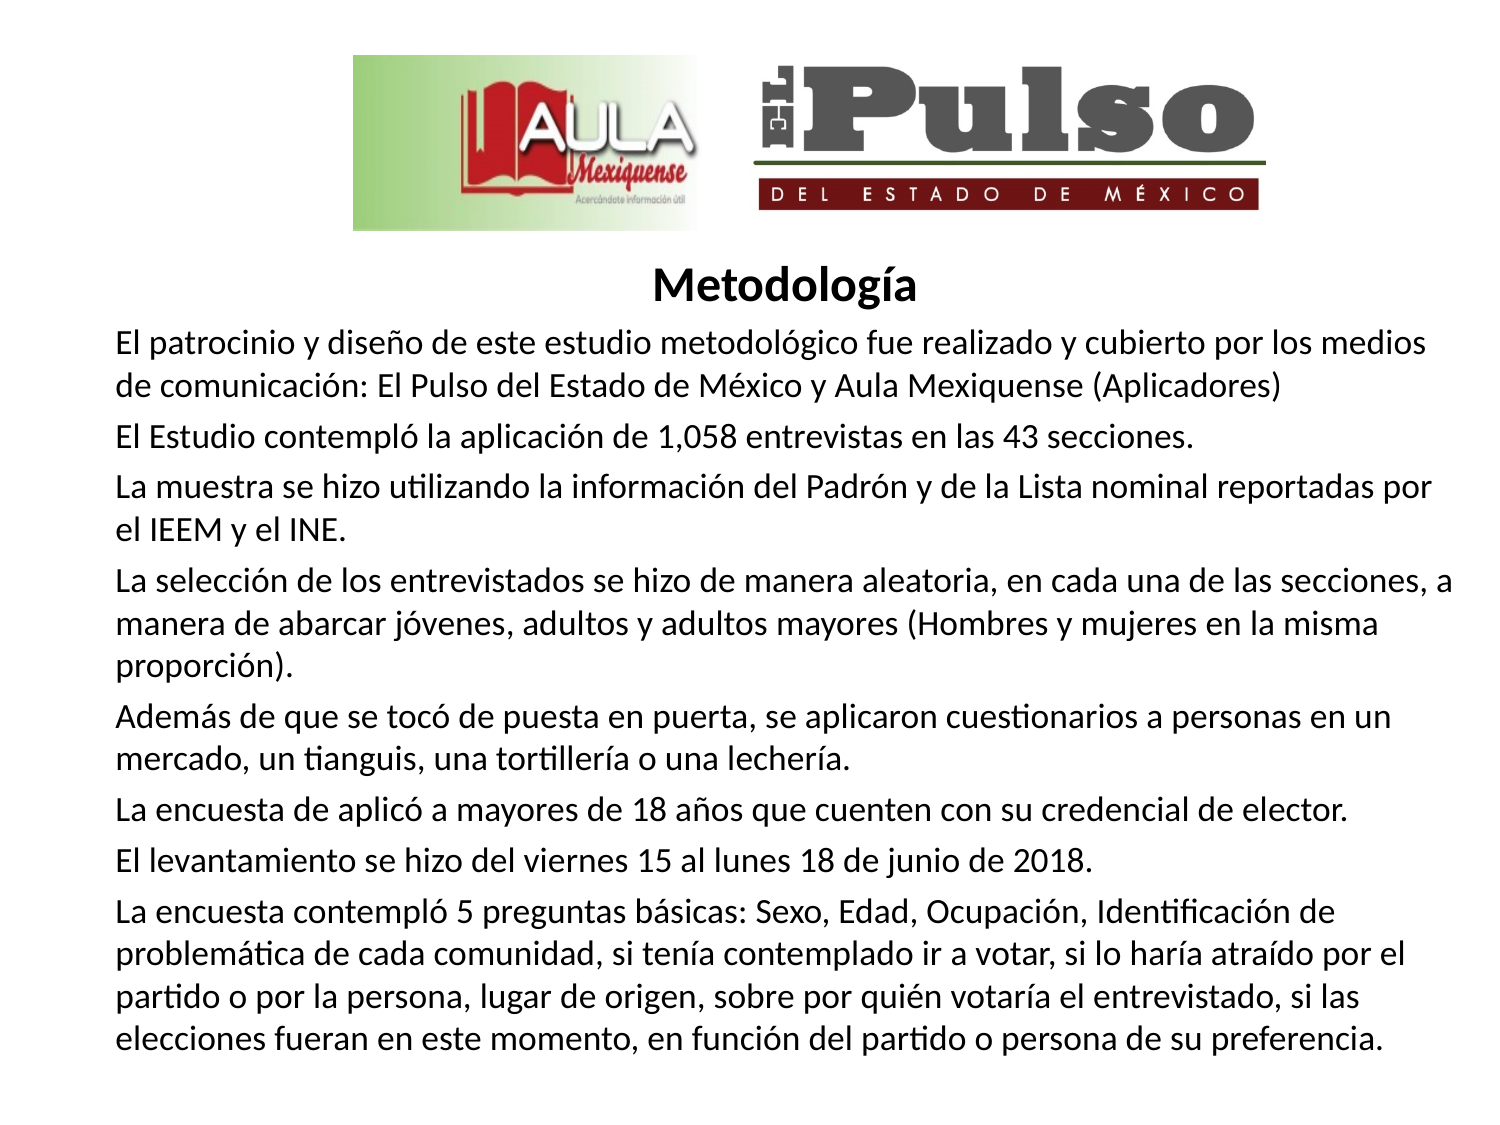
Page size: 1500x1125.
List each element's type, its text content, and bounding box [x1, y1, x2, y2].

picture [749, 54, 1266, 221]
picture [352, 55, 703, 231]
list Metodología El patrocinio y diseño de este estudio metodológico fue realizado y cubierto por los medios de comunicación: El Pulso del Estado de México y Aula Mexiquense (Aplicadores) El Estudio contempló la aplicación de 1,058 entrevistas en las 43 secciones. La muestra se hizo utilizando la información del Padrón y de la Lista nominal reportadas por el IEEM y el INE. La selección de los entrevistados se hizo de manera aleatoria, en cada una de las secciones, a manera de abarcar jóvenes, adultos y adultos mayores (Hombres y mujeres en la misma proporción). Además de que se tocó de puesta en puerta, se aplicaron cuestionarios a personas en un mercado, un tianguis, una tortillería o una lechería. La encuesta de aplicó a mayores de 18 años que cuenten con su credencial de elector. El levantamiento se hizo del viernes 15 al lunes 18 de junio de 2018. La encuesta contempló 5 preguntas básicas: Sexo, Edad, Ocupación, Identificación de problemática de cada comunidad, si tenía contemplado ir a votar, si lo haría atraído por el partido o por la persona, lugar de origen, sobre por quién votaría el entrevistado, si las elecciones fueran en este momento, en función del partido o persona de su preferencia. [100, 243, 1471, 1083]
